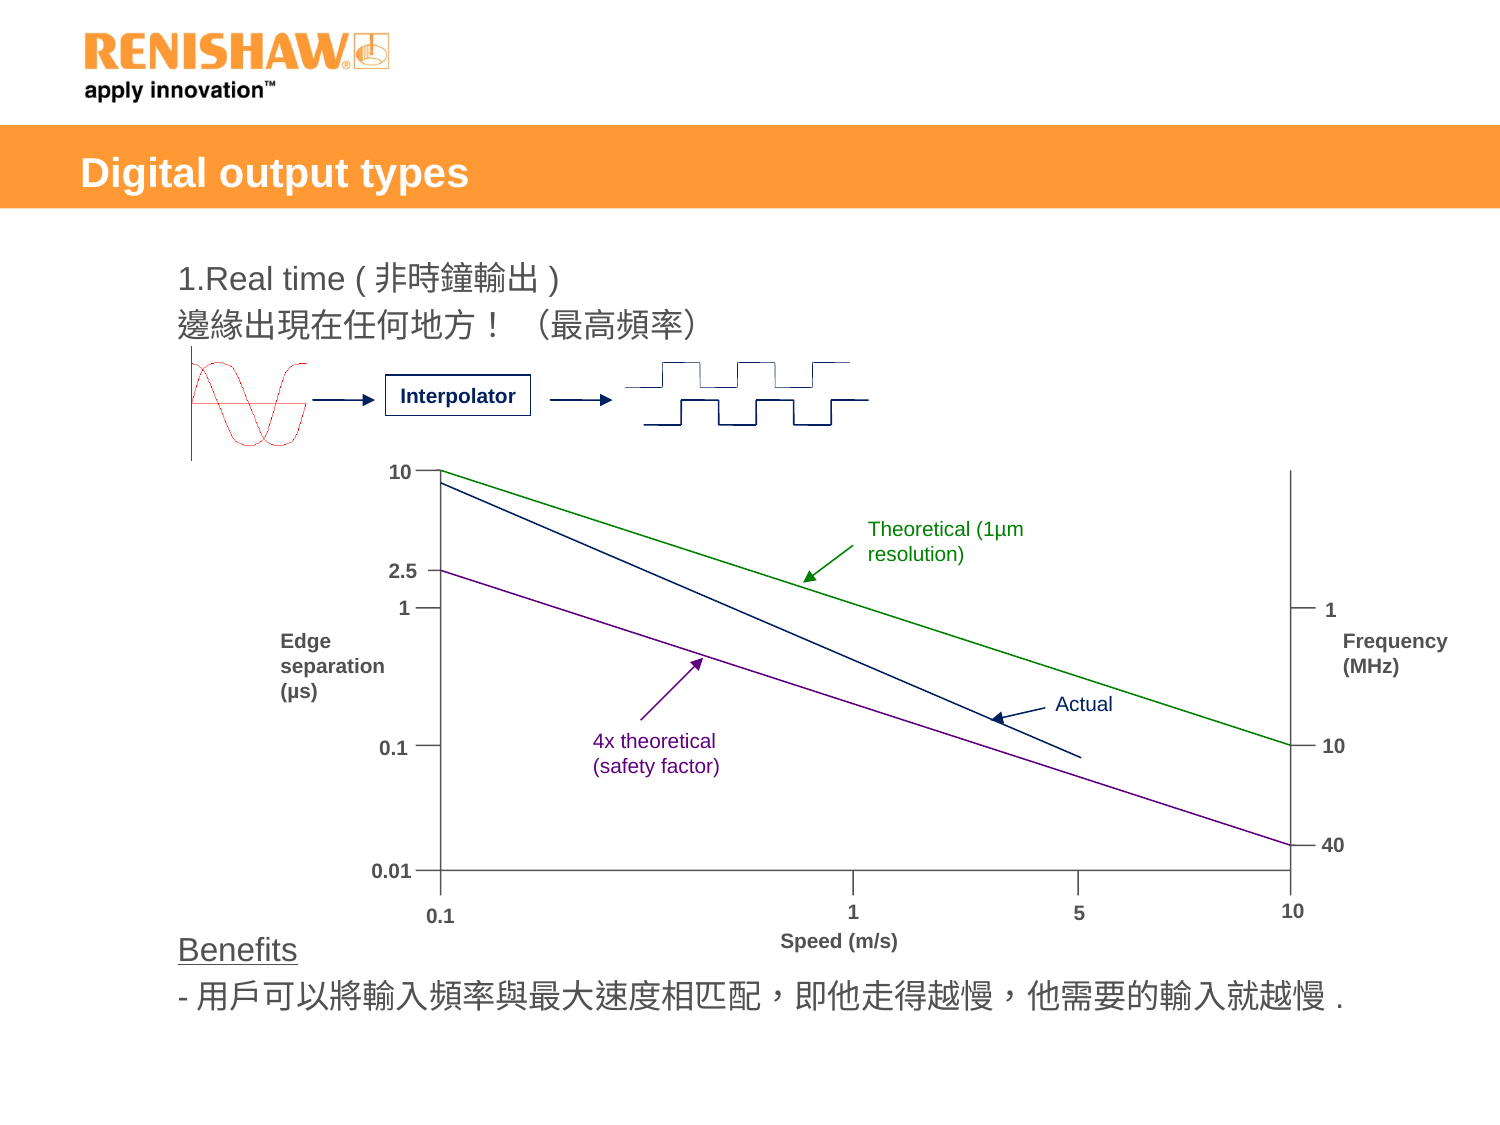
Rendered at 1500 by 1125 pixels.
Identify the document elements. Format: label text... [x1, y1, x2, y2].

text_box 0.1 [411, 895, 470, 936]
text_box [803, 545, 854, 583]
list 1.Real time (非時鐘輸出) 邊緣出現在任何地方！ （最高頻率） Benefits -用戶可以將輸入頻率與最大速度相匹配，即他走得越慢，他需要的輸入就越慢. [162, 249, 1476, 1051]
text_box [329, 393, 376, 407]
text_box Frequency (MHz) [1328, 620, 1469, 686]
text_box 10 [373, 451, 427, 492]
text_box 1 [832, 891, 874, 932]
text_box 2.5 [373, 549, 432, 591]
text_box Actual [1040, 682, 1154, 724]
text_box [990, 707, 1046, 724]
text_box Theoretical (1µm resolution) [853, 507, 1066, 574]
picture [83, 30, 390, 104]
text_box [624, 362, 851, 388]
text_box Speed (m/s) [765, 920, 979, 961]
text_box [549, 393, 613, 407]
text_box 4x theoretical (safety factor) [578, 720, 791, 786]
text_box [640, 657, 704, 721]
text_box 10 [1307, 725, 1400, 766]
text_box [643, 399, 869, 426]
text_box 0.01 [356, 849, 427, 890]
text_box Edge separation (µs) [265, 620, 406, 711]
text_box Interpolator [385, 375, 531, 416]
text_box 1 [1310, 589, 1352, 630]
picture [174, 337, 326, 471]
title Digital output types [64, 130, 1446, 204]
text_box 10 [1266, 890, 1320, 931]
text_box 5 [1058, 892, 1100, 933]
text_box 0.1 [364, 726, 423, 767]
text_box 40 [1306, 823, 1360, 864]
text_box 1 [383, 591, 425, 628]
